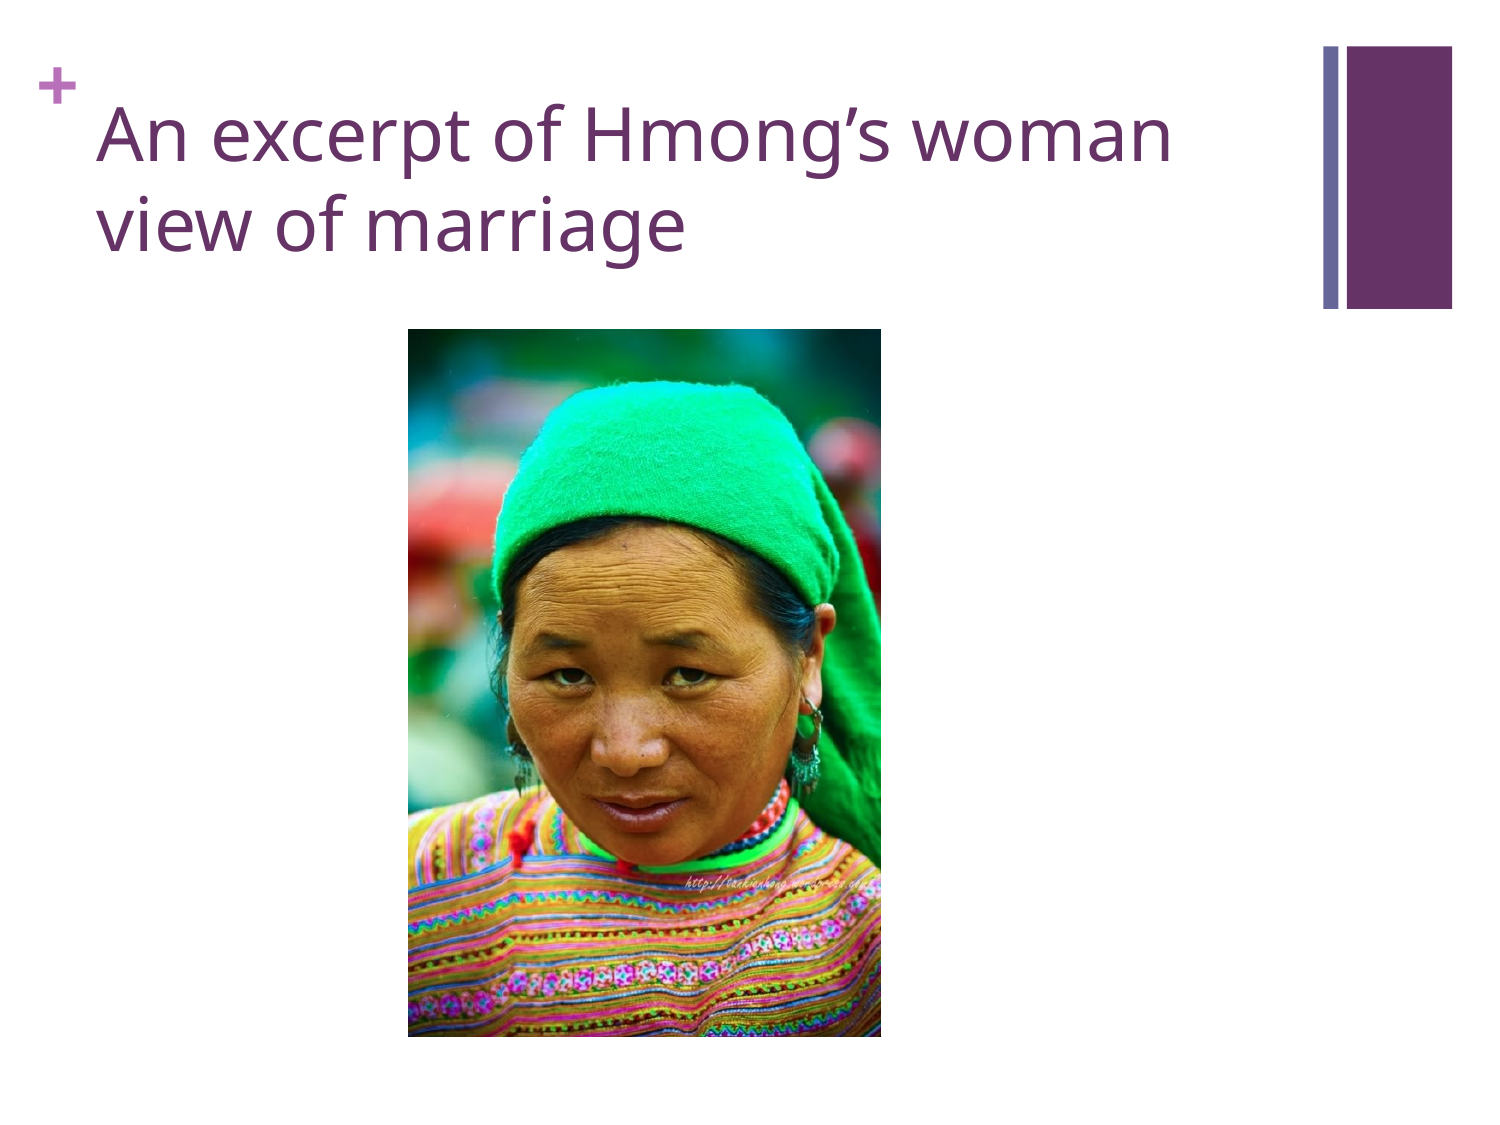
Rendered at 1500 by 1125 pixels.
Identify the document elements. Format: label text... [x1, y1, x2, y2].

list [0, 328, 1291, 1038]
title An excerpt of Hmong’s woman view of marriage [81, 79, 1322, 263]
